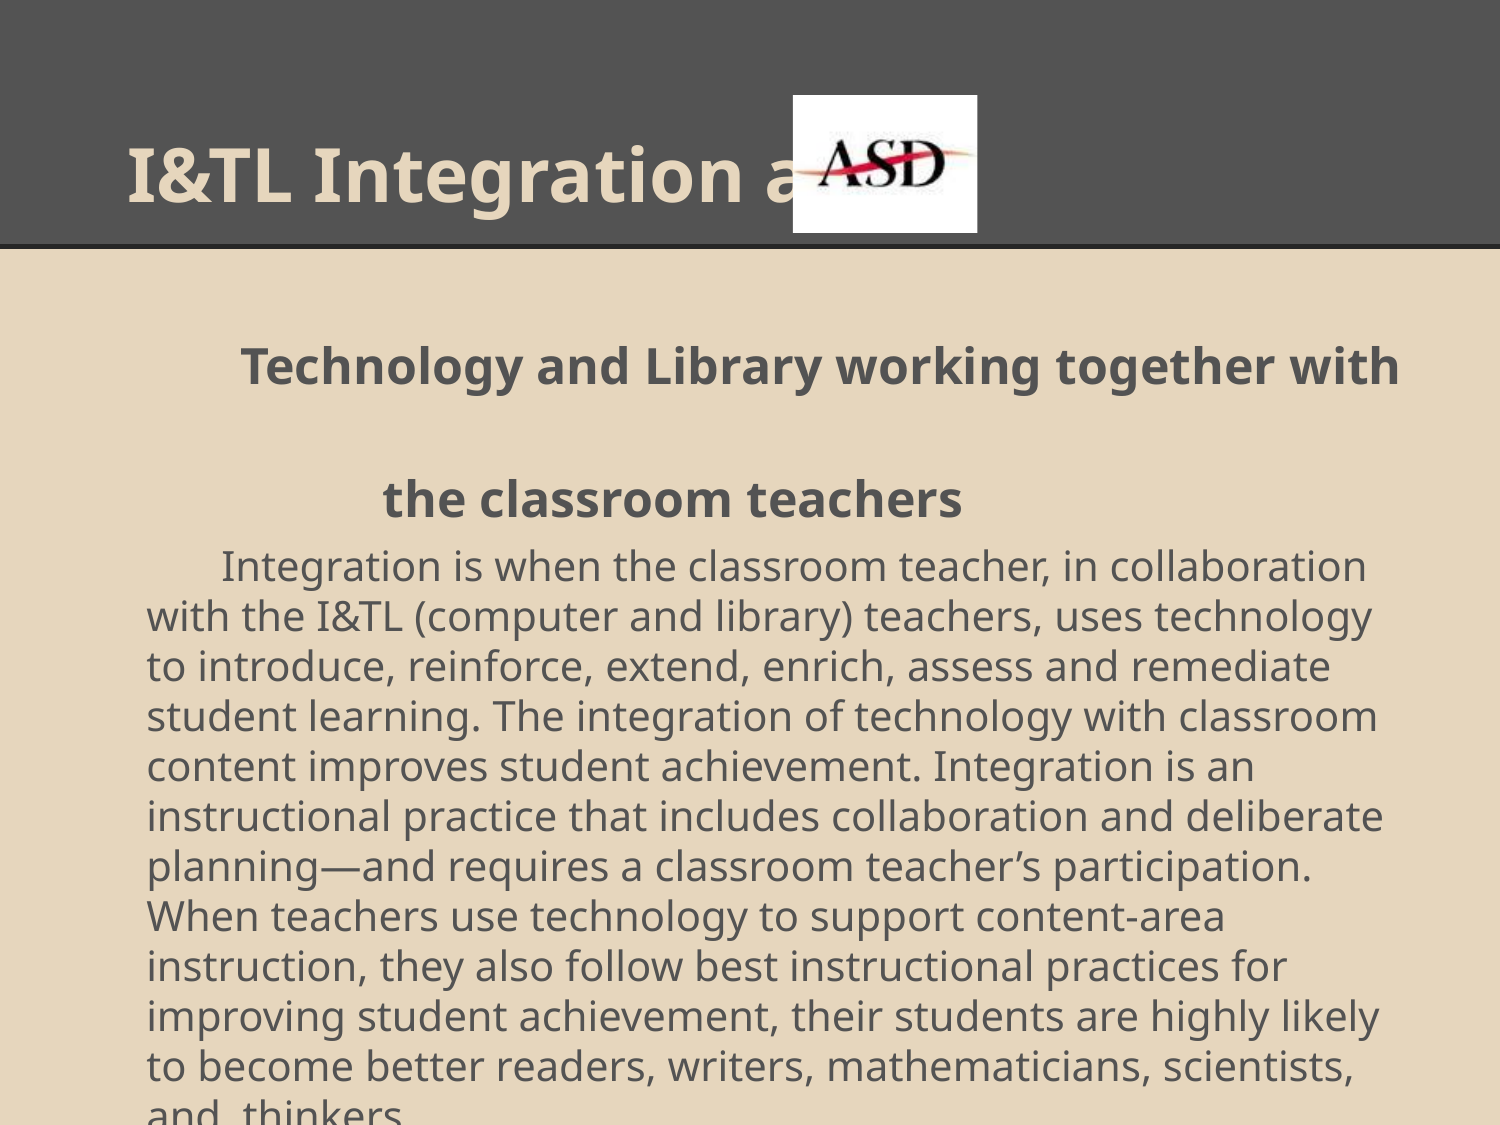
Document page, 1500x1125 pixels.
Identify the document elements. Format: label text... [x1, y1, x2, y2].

title I&TL Integration at [75, 14, 1425, 233]
text_box [792, 95, 978, 233]
list Technology and Library working together with the classroom teachers Integration is when the classroom teacher, in collaboration with the I&TL (computer and library) teachers, uses technology to introduce, reinforce, extend, enrich, assess and remediate student learning. The integration of technology with classroom content improves student achievement. Integration is an instructional practice that includes collaboration and deliberate planning—and requires a classroom teacher’s participation. When teachers use technology to support content-area instruction, they also follow best instructional practices for improving student achievement, their students are highly likely to become better readers, writers, mathematicians, scientists, and thinkers. [75, 262, 1425, 1125]
